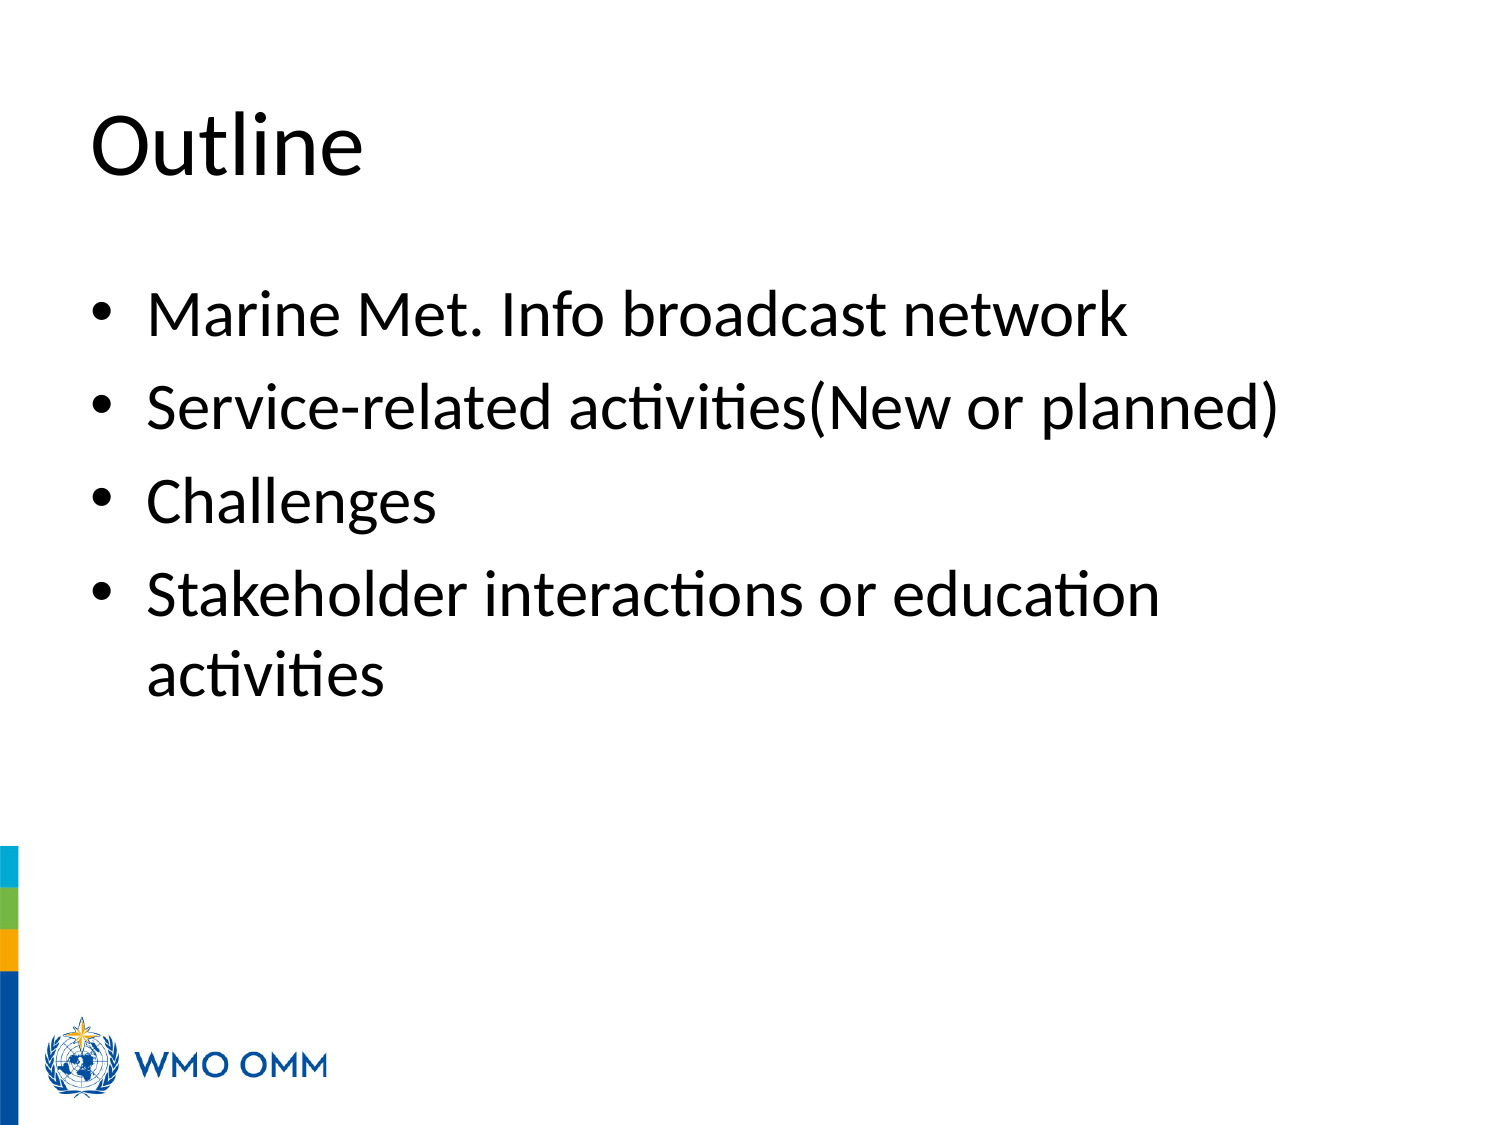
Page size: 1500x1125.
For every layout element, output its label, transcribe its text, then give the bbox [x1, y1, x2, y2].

list Marine Met. Info broadcast network Service-related activities(New or planned) Challenges Stakeholder interactions or education activities [75, 262, 1425, 1005]
picture [0, 845, 327, 1125]
title Outline [75, 45, 1425, 233]
